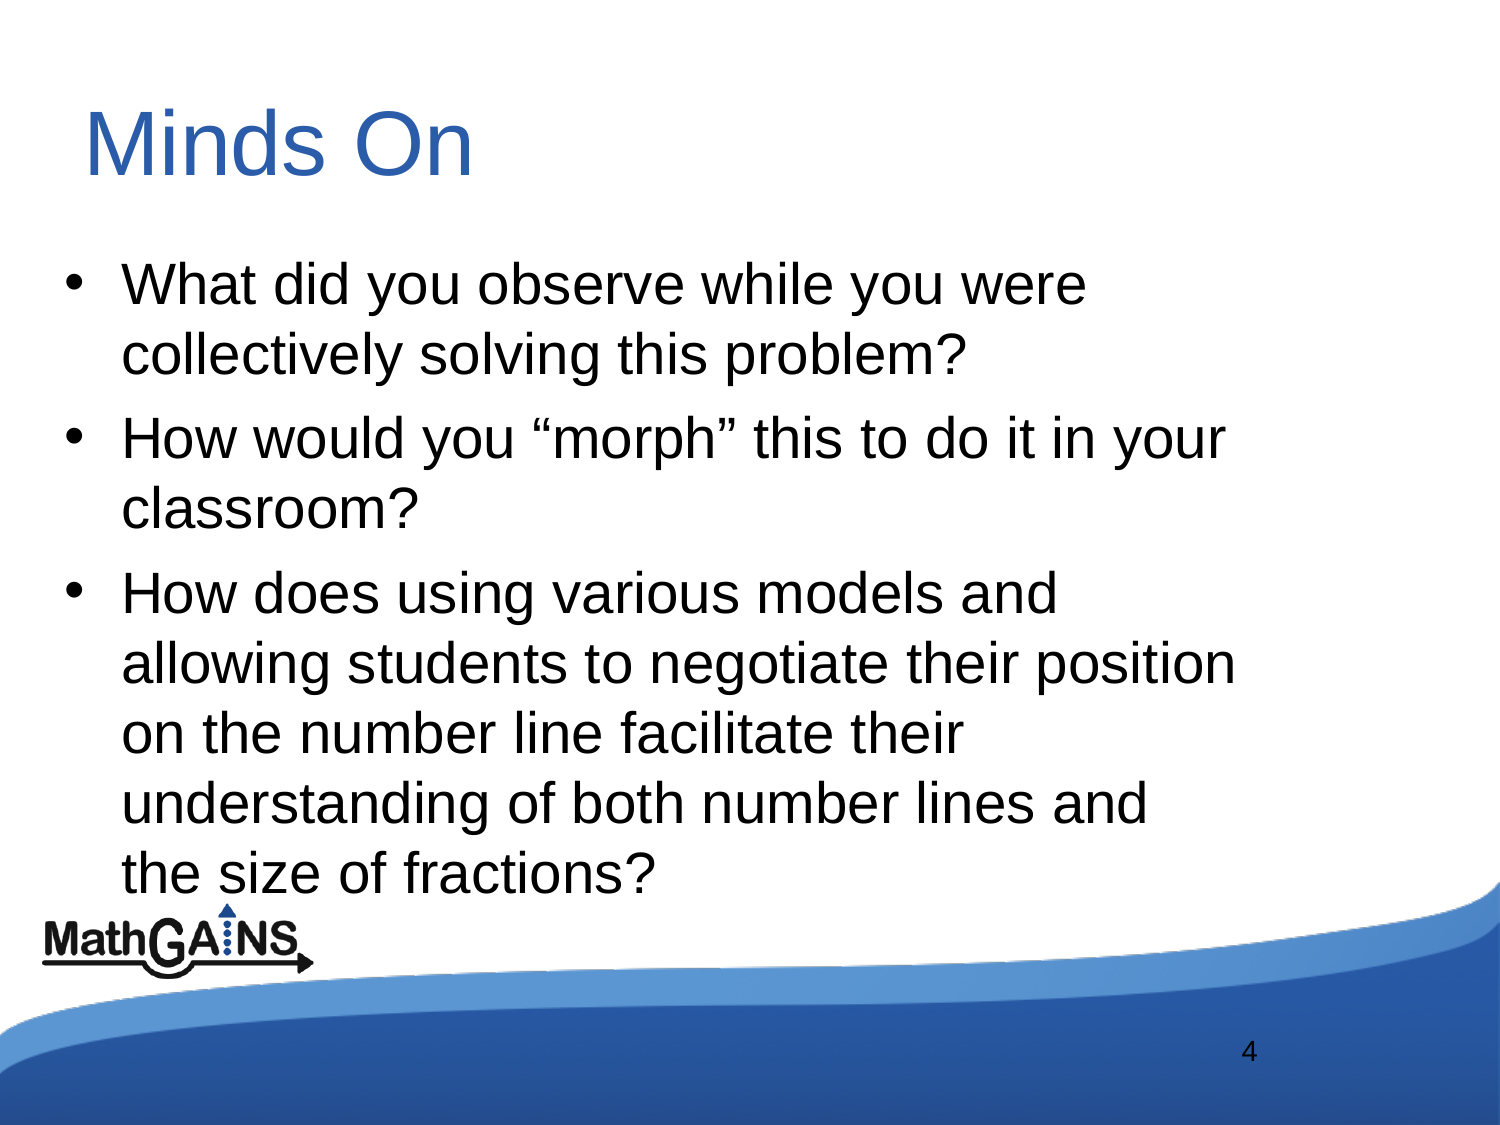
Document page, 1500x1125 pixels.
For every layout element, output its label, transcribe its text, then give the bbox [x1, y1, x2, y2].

title Minds On [74, 14, 1426, 263]
list What did you observe while you were collectively solving this problem? How would you “morph” this to do it in your classroom? How does using various models and allowing students to negotiate their position on the number line facilitate their understanding of both number lines and the size of fractions? [49, 236, 1264, 926]
picture [0, 878, 1500, 1125]
slide_number 4 [1223, 1023, 1277, 1075]
